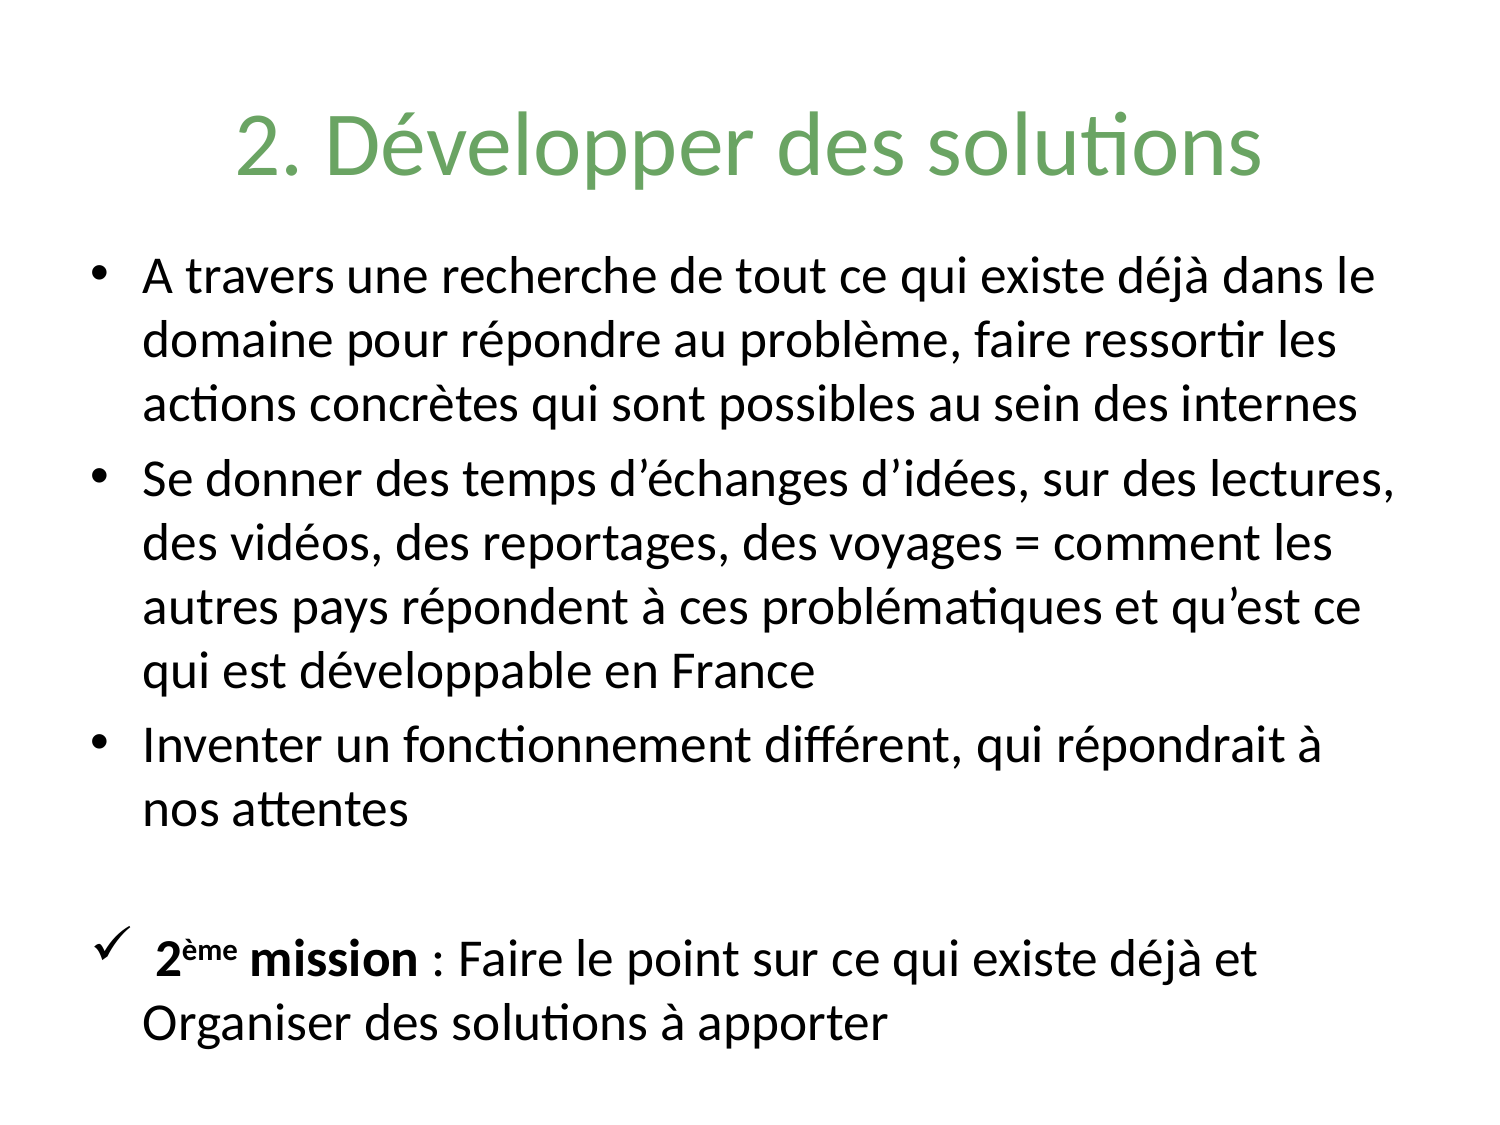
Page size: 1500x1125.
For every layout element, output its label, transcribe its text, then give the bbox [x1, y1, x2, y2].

list A travers une recherche de tout ce qui existe déjà dans le domaine pour répondre au problème, faire ressortir les actions concrètes qui sont possibles au sein des internes Se donner des temps d’échanges d’idées, sur des lectures, des vidéos, des reportages, des voyages = comment les autres pays répondent à ces problématiques et qu’est ce qui est développable en France Inventer un fonctionnement différent, qui répondrait à nos attentes 2ème mission : Faire le point sur ce qui existe déjà et Organiser des solutions à apporter [75, 232, 1425, 1072]
title 2. Développer des solutions [75, 45, 1425, 232]
